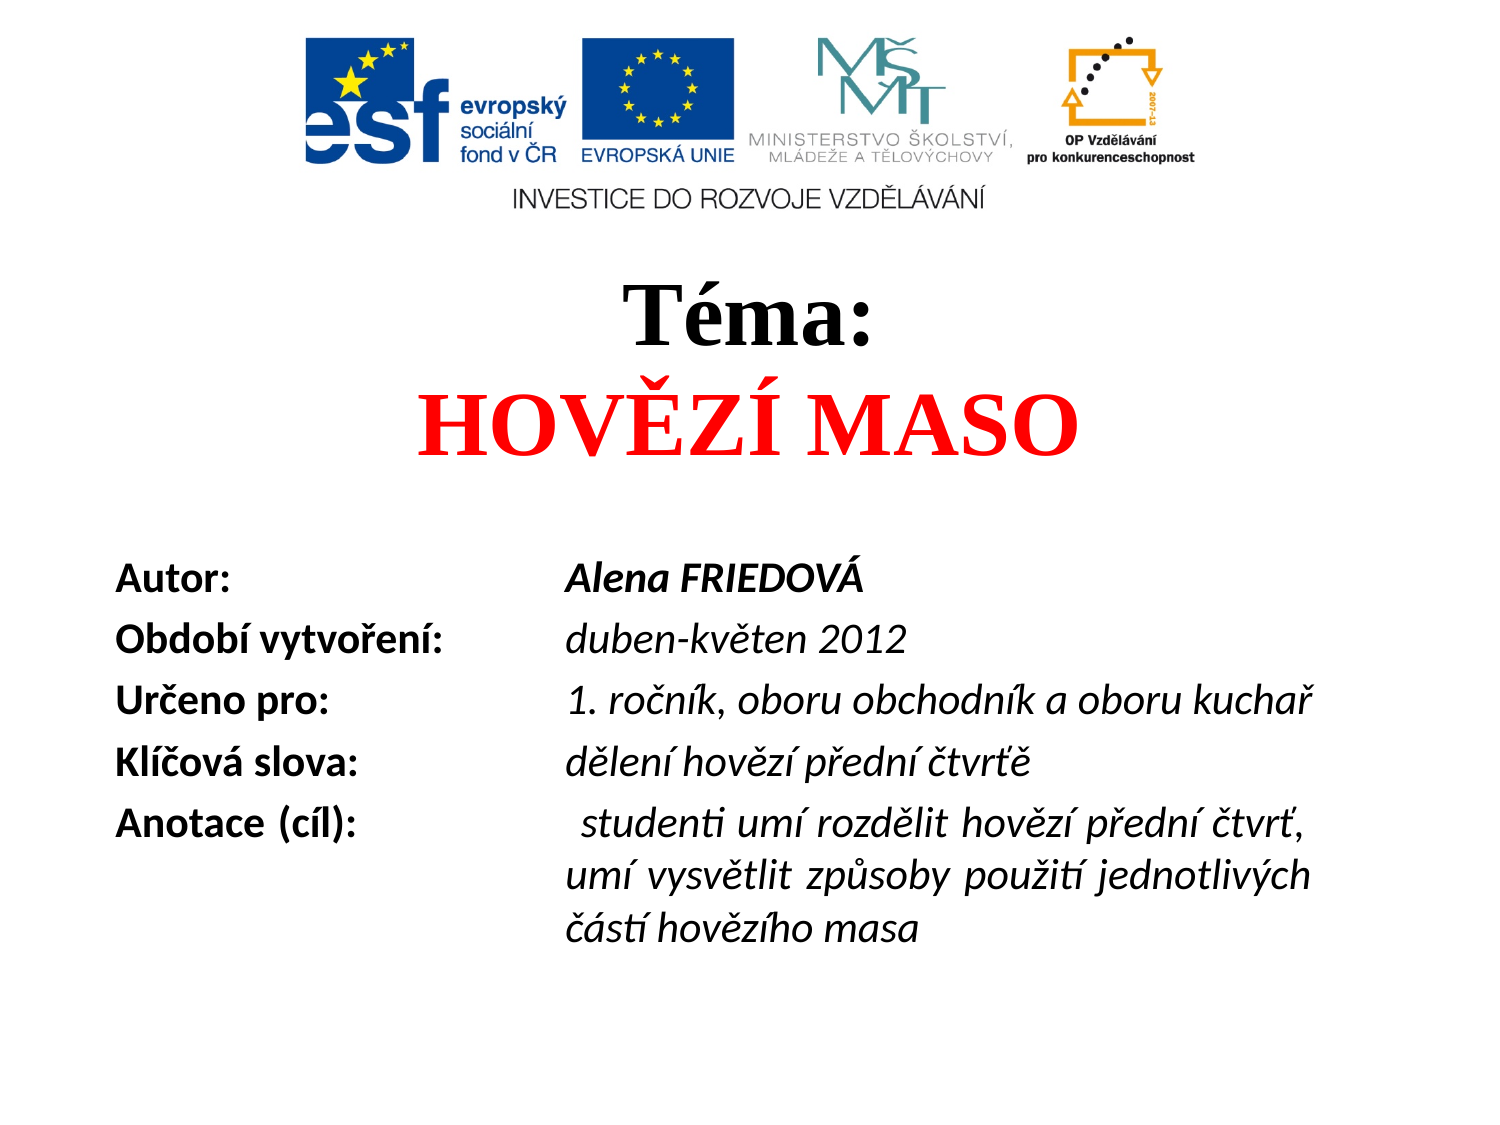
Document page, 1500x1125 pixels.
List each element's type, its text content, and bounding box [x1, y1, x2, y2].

subtitle Autor: Alena FRIEDOVÁ Období vytvoření: duben-květen 2012 Určeno pro: 1. ročník, oboru obchodník a oboru kuchař Klíčová slova: dělení hovězí přední čtvrťě Anotace (cíl): studenti umí rozdělit hovězí přední čtvrť, umí vysvětlit způsoby použití jednotlivých částí hovězího masa [100, 479, 1353, 1012]
title Téma: HOVĚZÍ MASO [112, 243, 1388, 485]
picture [277, 18, 1223, 226]
